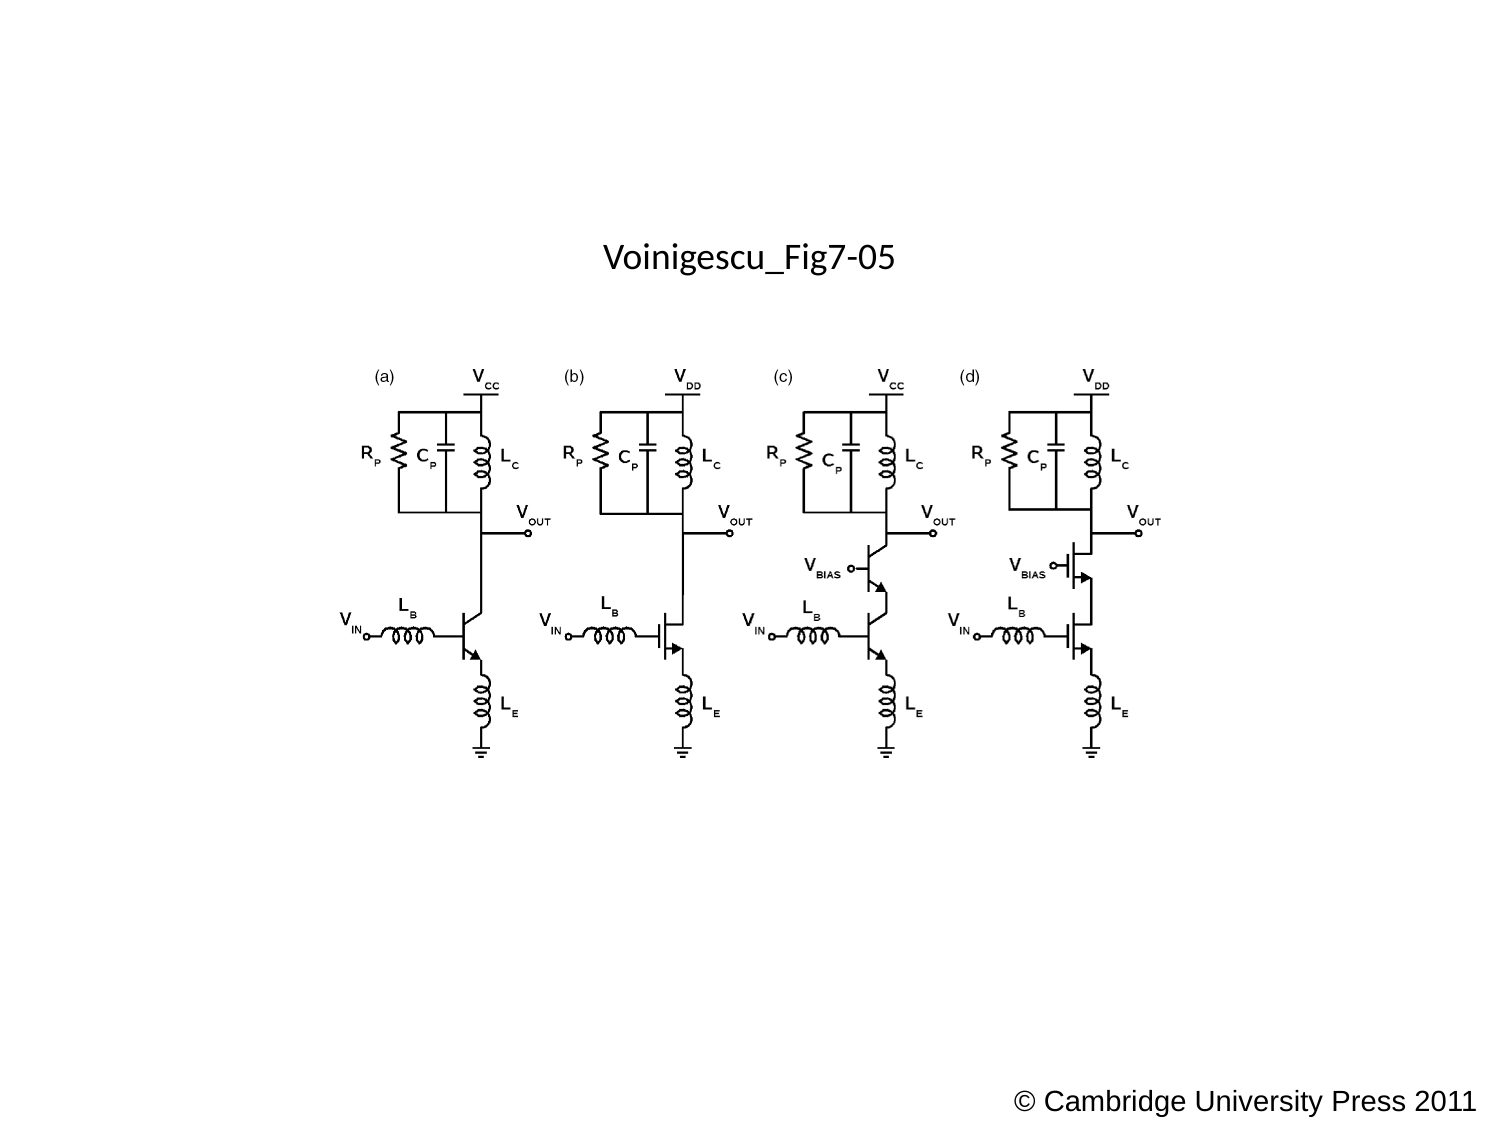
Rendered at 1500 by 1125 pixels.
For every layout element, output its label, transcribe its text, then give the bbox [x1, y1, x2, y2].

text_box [339, 224, 1161, 758]
text_box © Cambridge University Press 2011 [907, 1074, 1493, 1125]
